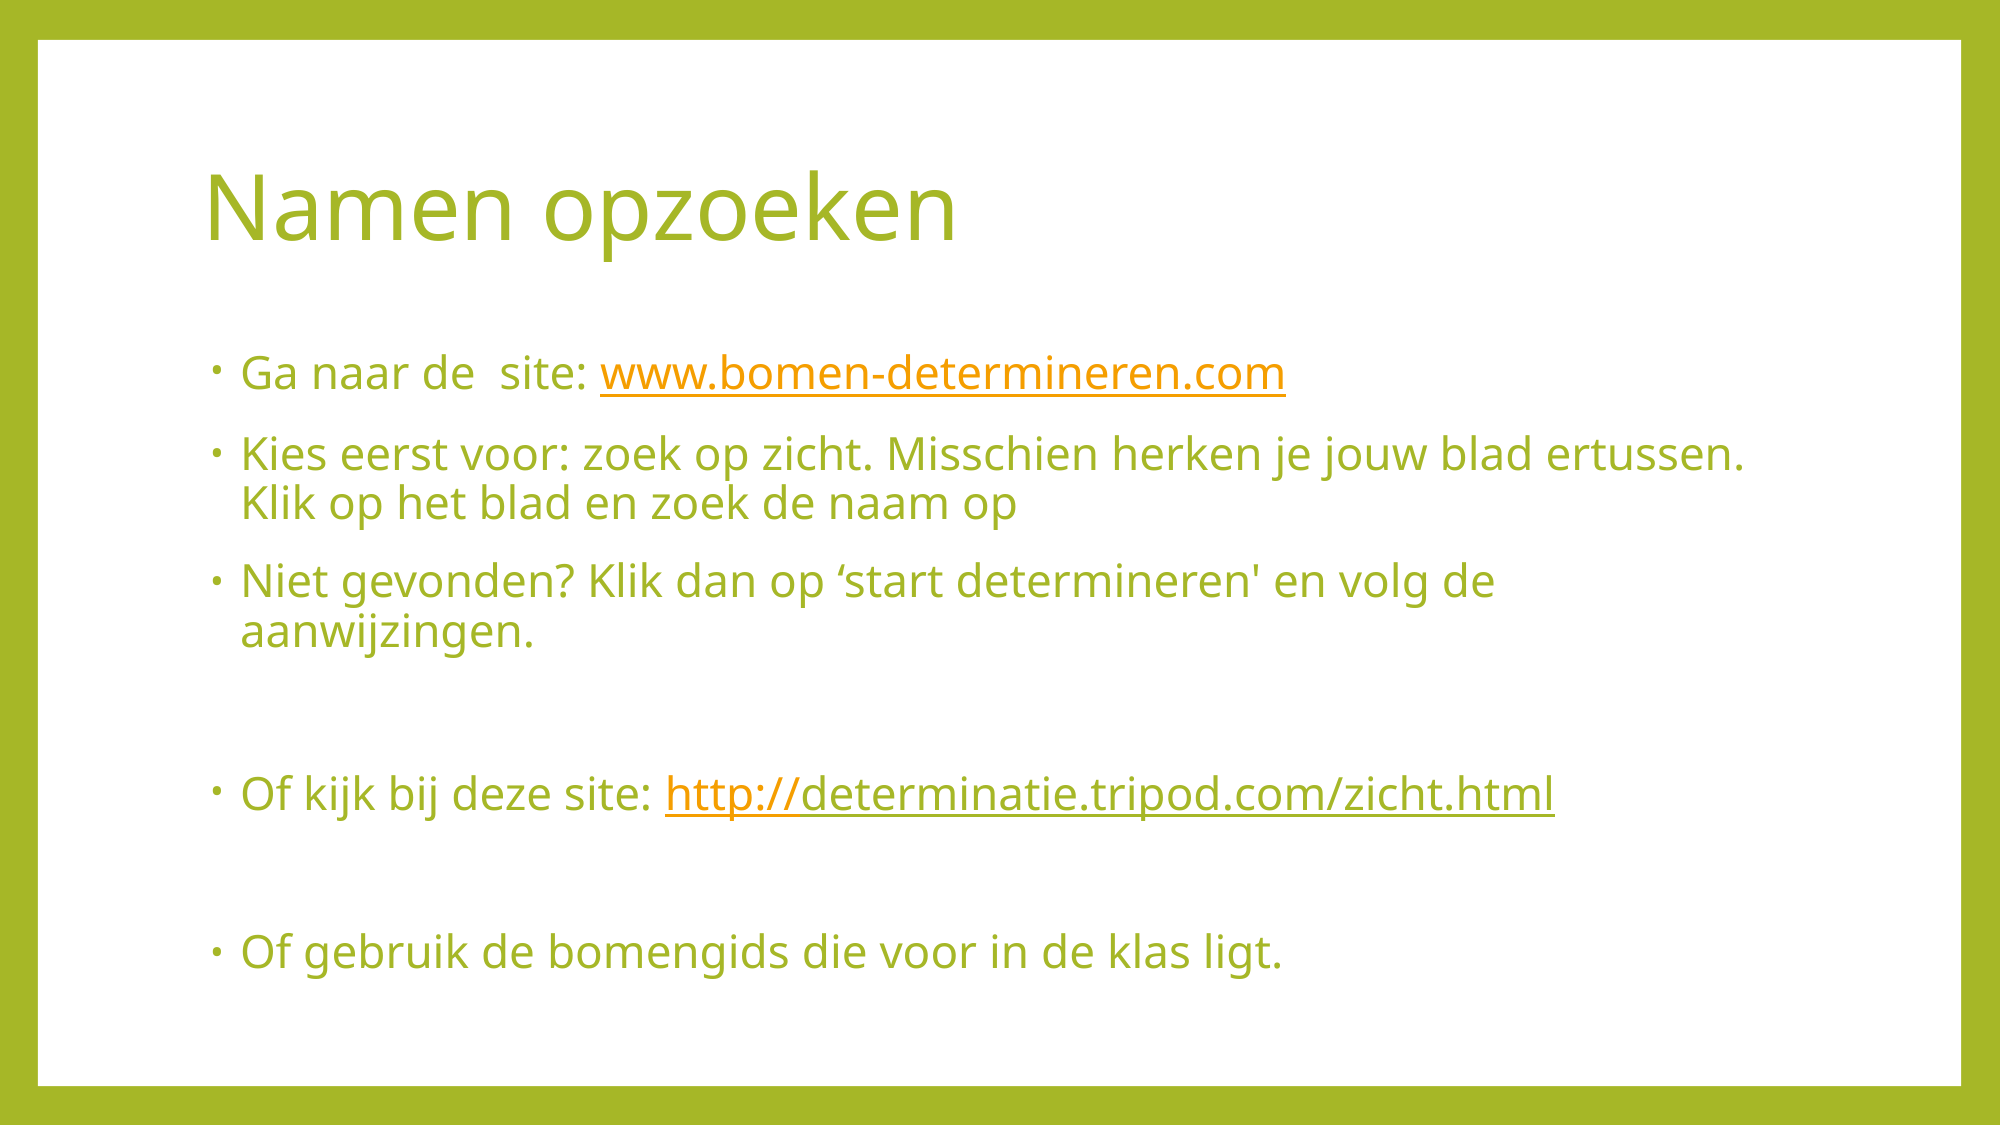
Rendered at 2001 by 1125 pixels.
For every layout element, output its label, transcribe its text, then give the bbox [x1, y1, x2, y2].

title Namen opzoeken [187, 99, 1808, 323]
list Ga naar de site: www.bomen-determineren.com Kies eerst voor: zoek op zicht. Misschien herken je jouw blad ertussen. Klik op het blad en zoek de naam op Niet gevonden? Klik dan op ‘start determineren' en volg de aanwijzingen. Of kijk bij deze site: http://determinatie.tripod.com/zicht.html Of gebruik de bomengids die voor in de klas ligt. [187, 337, 1808, 1000]
